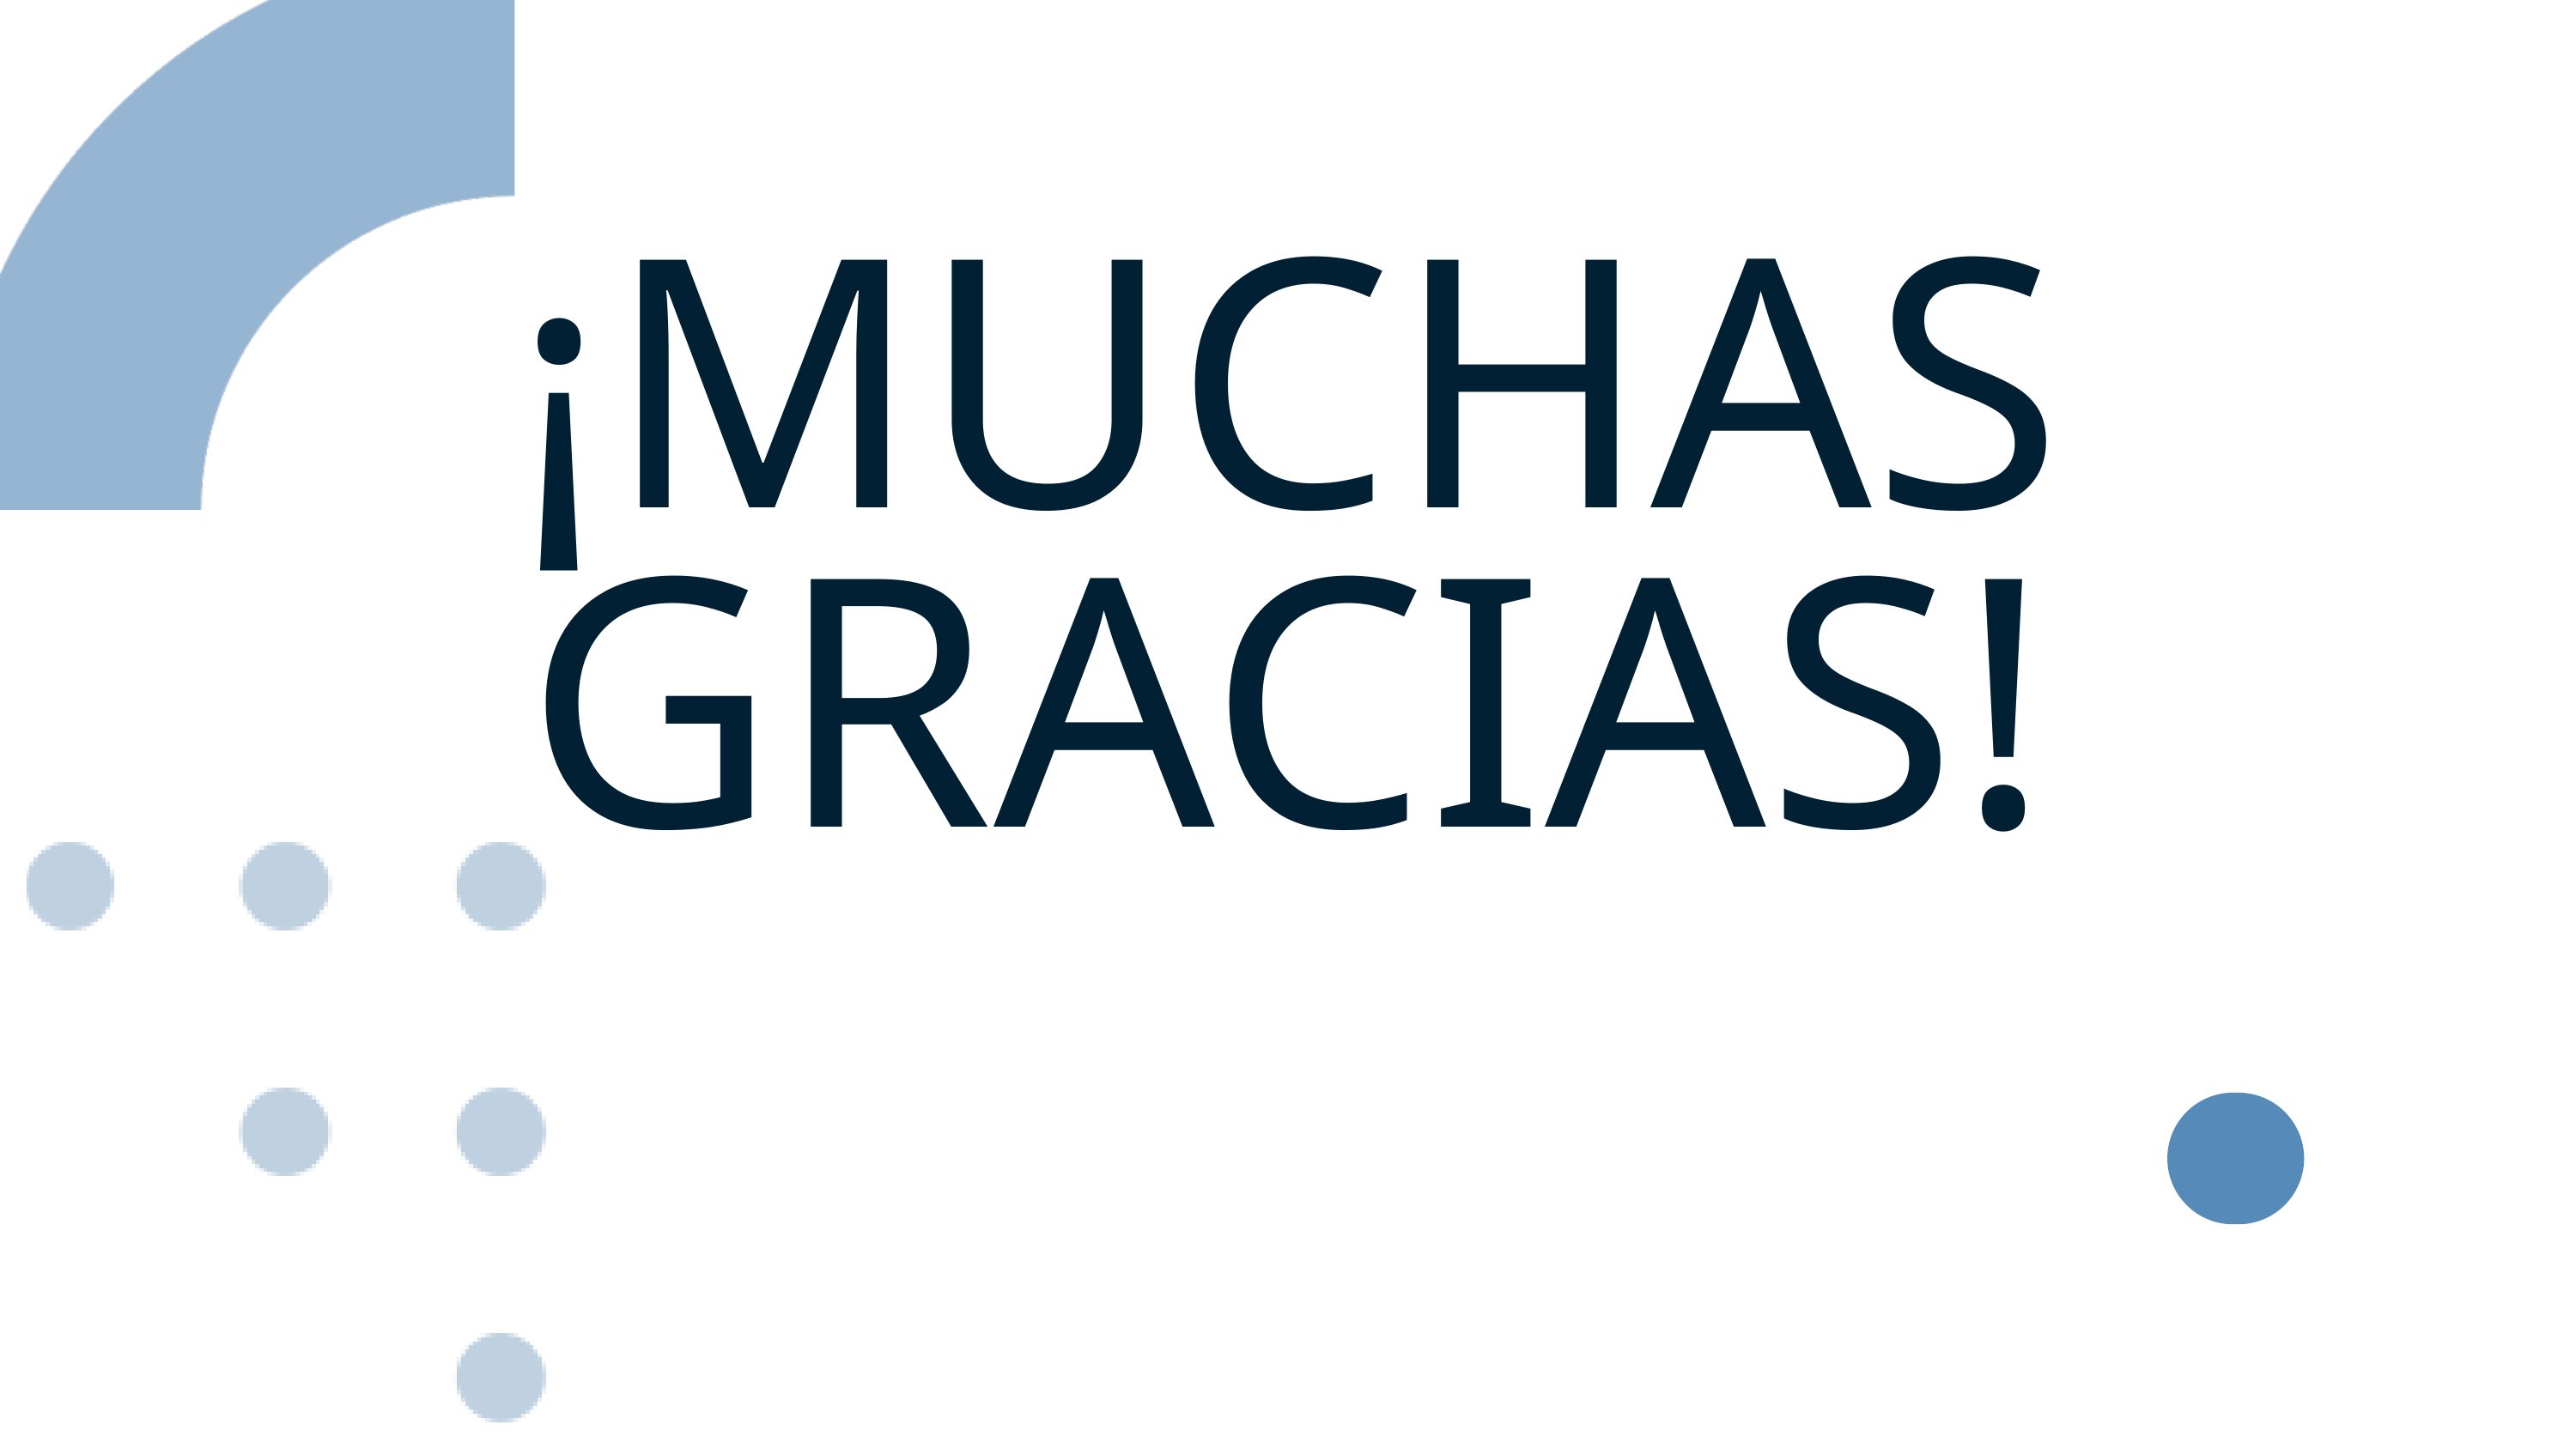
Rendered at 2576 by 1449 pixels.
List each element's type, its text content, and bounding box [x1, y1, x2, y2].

text_box ¡MUCHAS GRACIAS! [271, 258, 2305, 896]
text_box [26, 842, 546, 1422]
text_box [0, 0, 515, 510]
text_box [2166, 1092, 2305, 1225]
